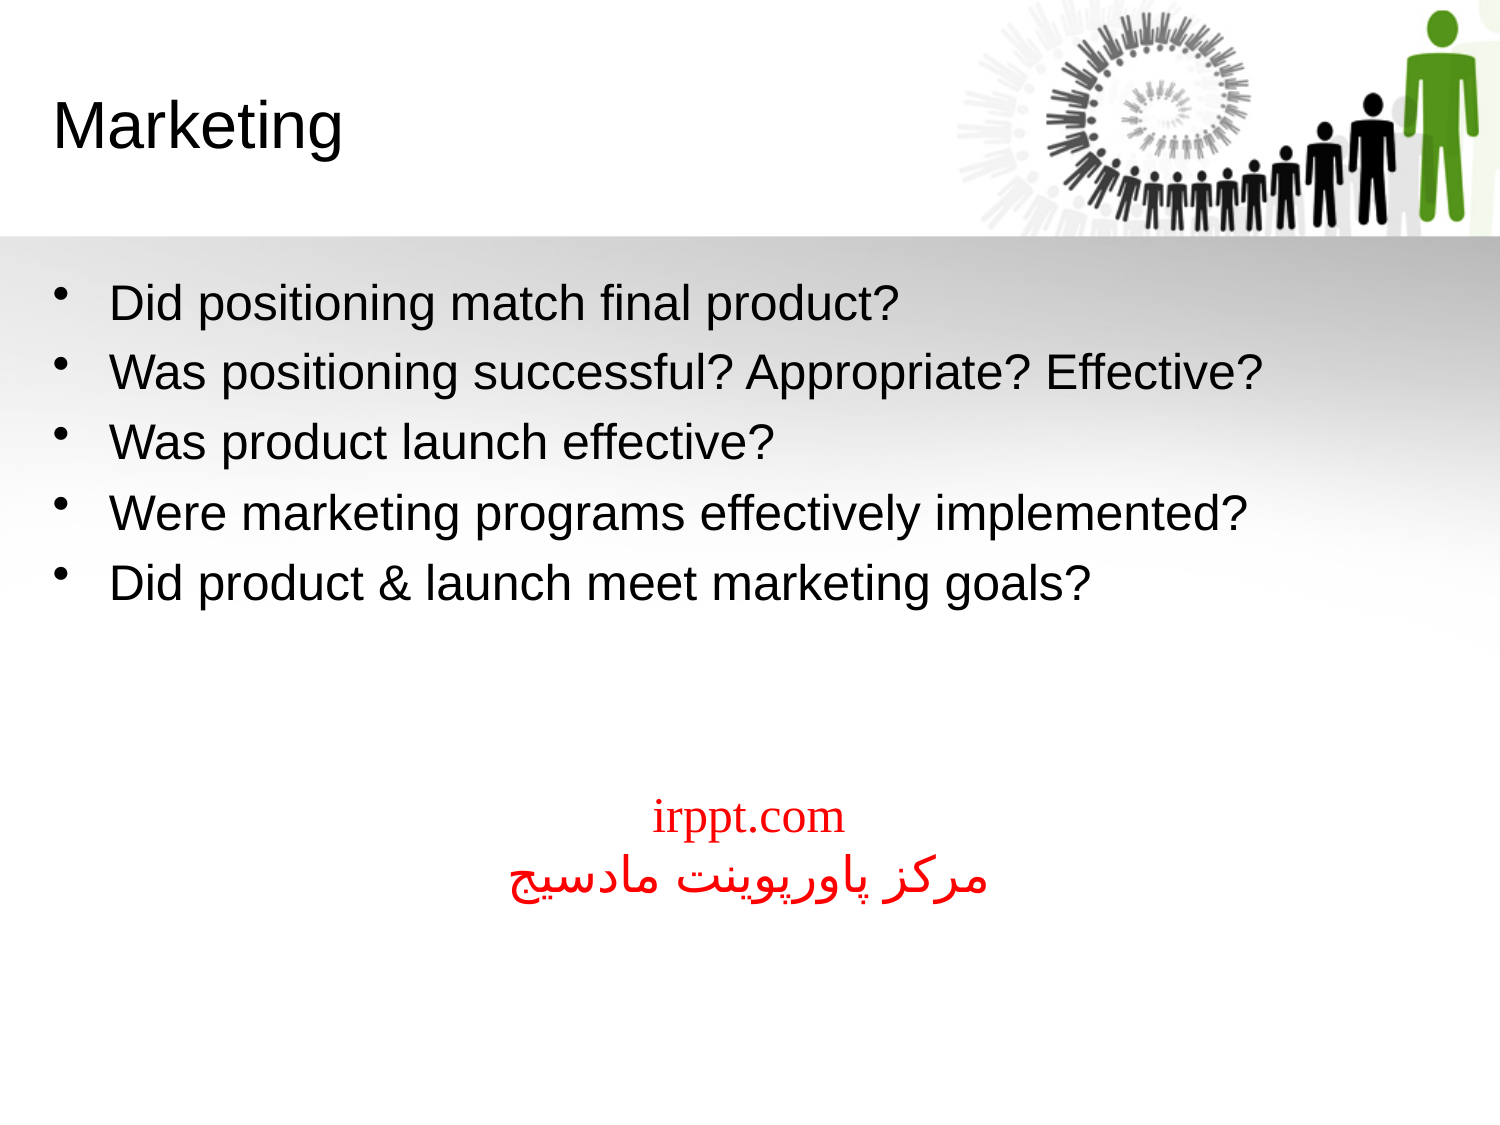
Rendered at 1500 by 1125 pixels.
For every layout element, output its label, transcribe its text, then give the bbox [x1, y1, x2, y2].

title Marketing [37, 21, 1025, 222]
picture [0, 0, 1500, 1125]
list Did positioning match final product? Was positioning successful? Appropriate? Effective? Was product launch effective? Were marketing programs effectively implemented? Did product & launch meet marketing goals? [37, 262, 1463, 988]
text_box irppt.com مرکز پاورپوینت مادسیج [493, 774, 1006, 910]
